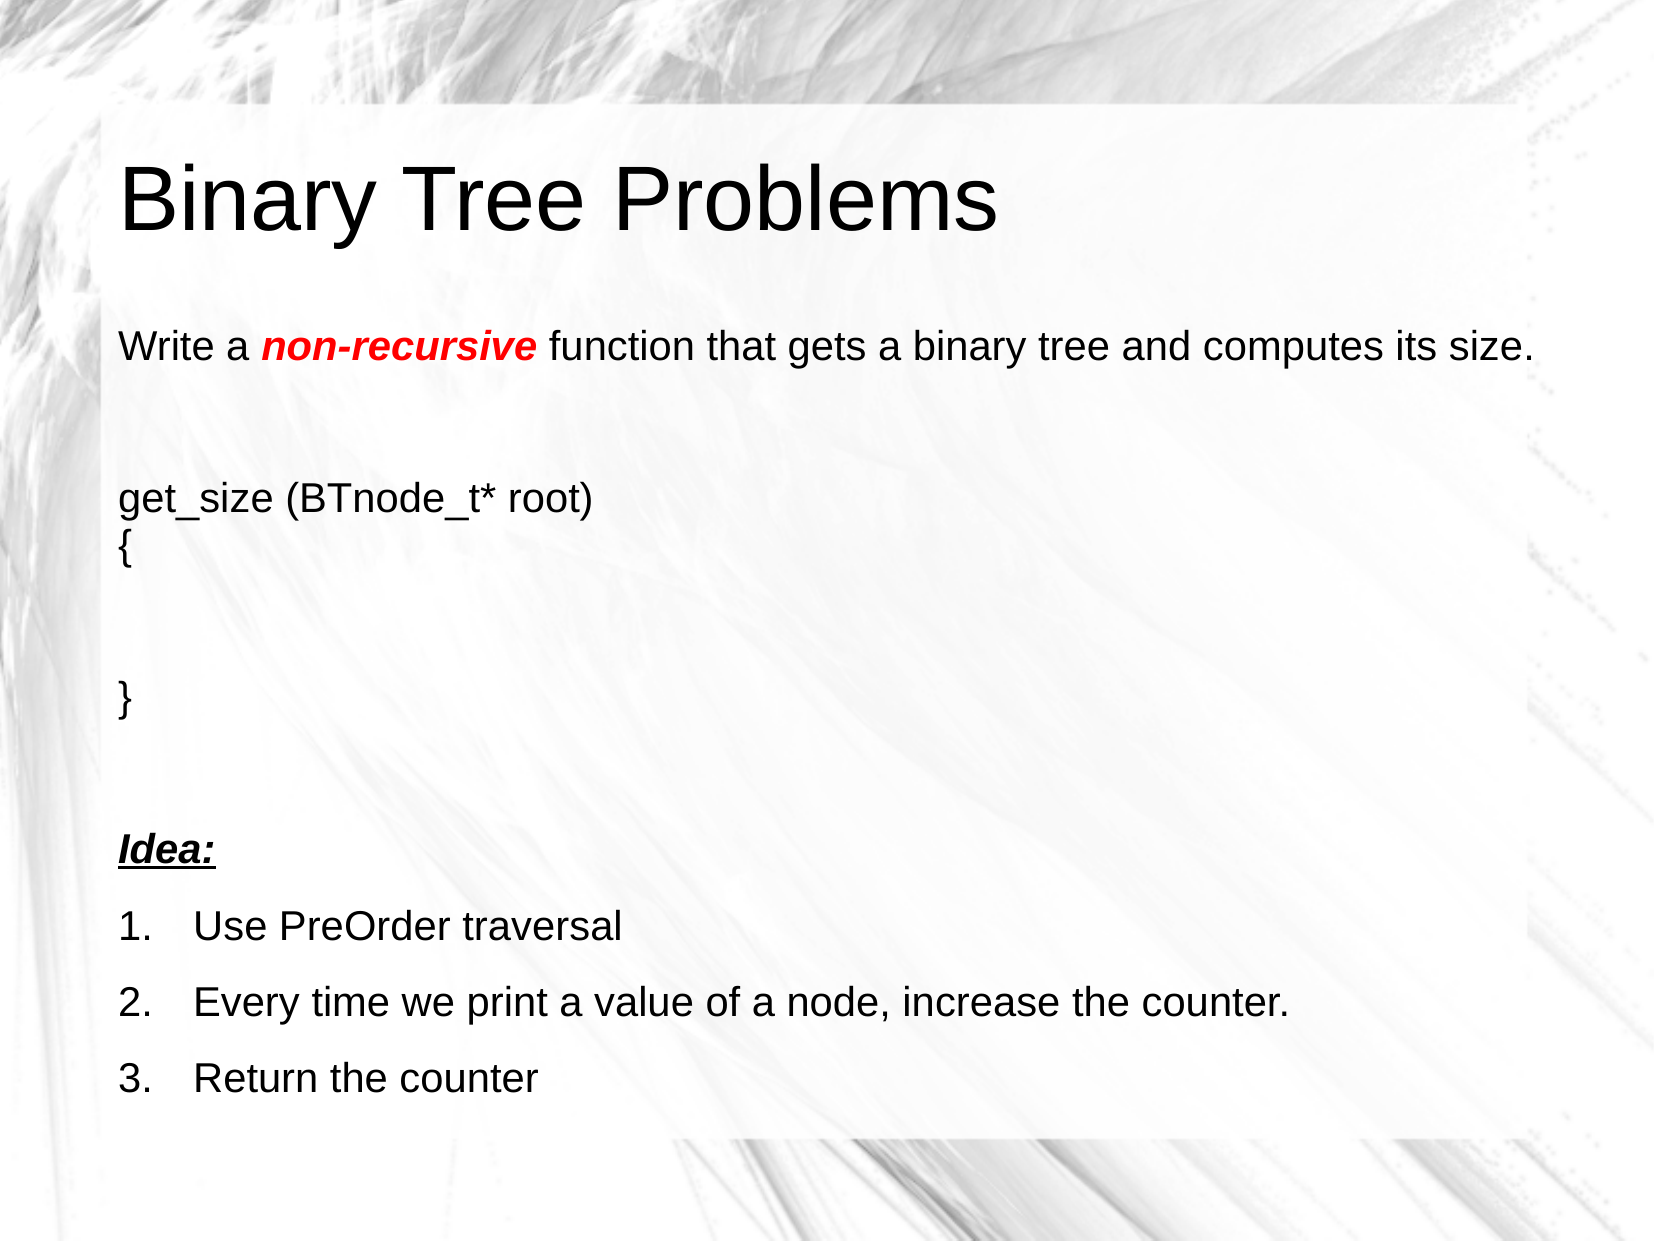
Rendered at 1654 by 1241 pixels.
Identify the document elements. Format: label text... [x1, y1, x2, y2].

title Binary Tree Problems [118, 93, 1506, 299]
list Write a non-recursive function that gets a binary tree and computes its size. get_size (BTnode_t* root) { } Idea: Use PreOrder traversal Every time we print a value of a node, increase the counter. Return the counter [118, 319, 1571, 1109]
picture [0, 0, 1654, 1241]
